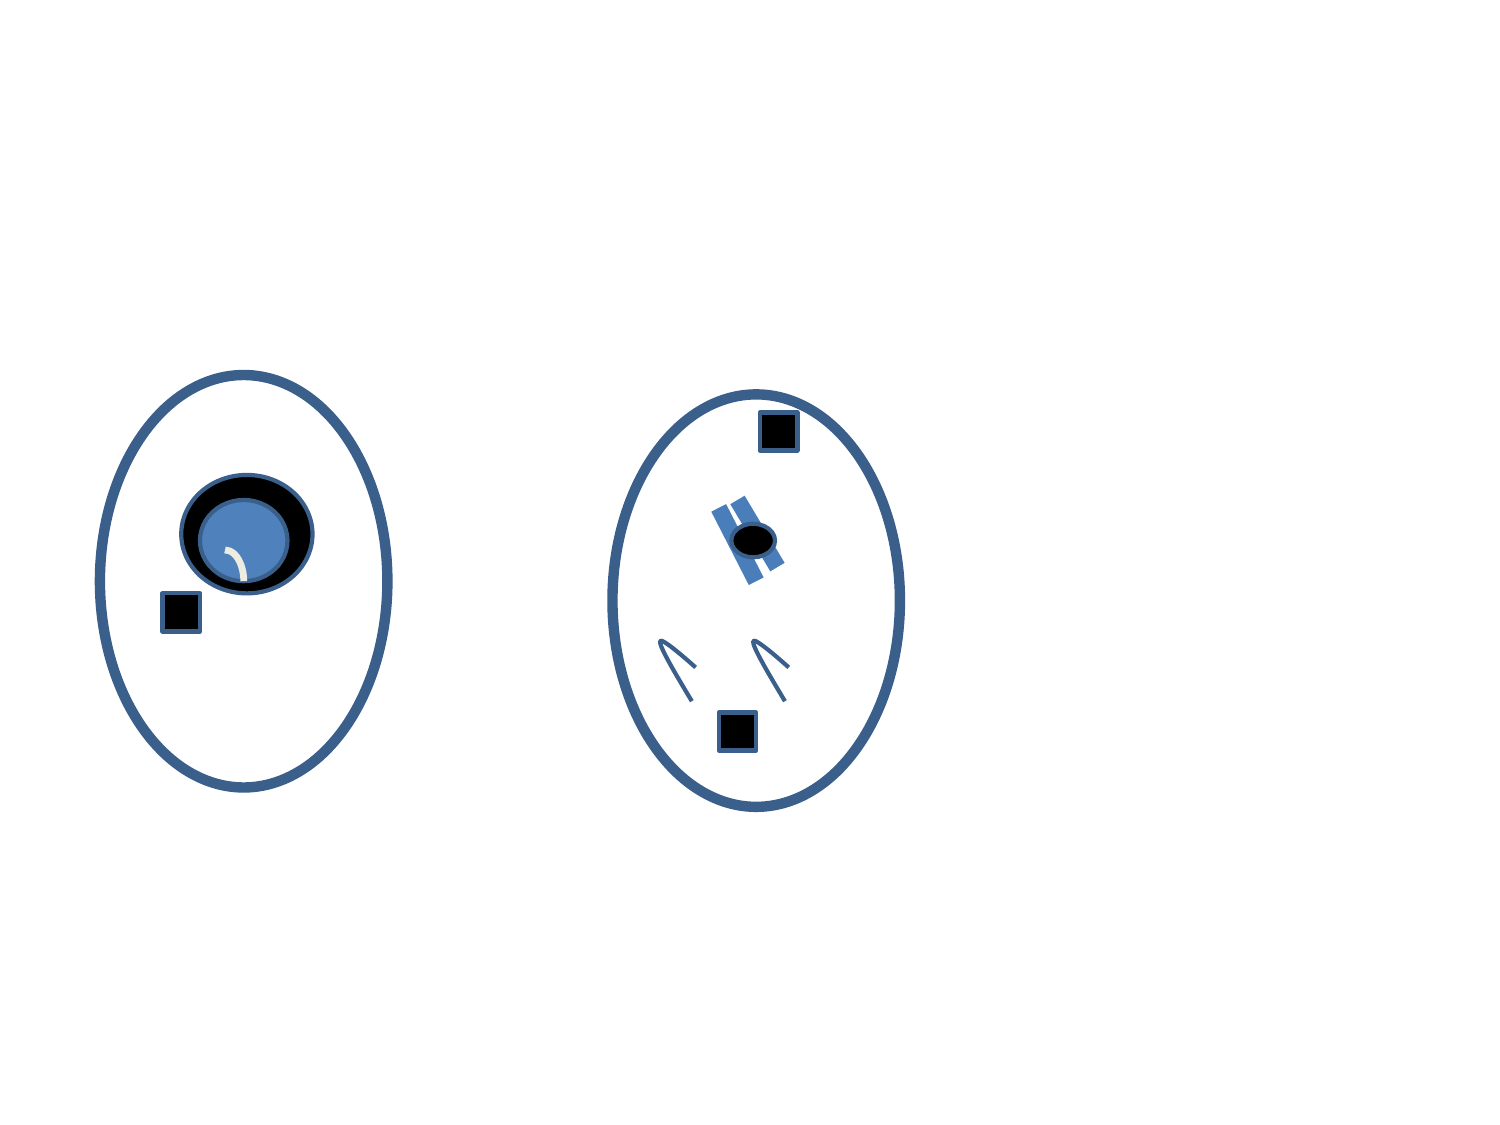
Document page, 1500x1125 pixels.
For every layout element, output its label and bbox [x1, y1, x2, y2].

text_box [751, 638, 791, 703]
text_box [717, 710, 758, 753]
text_box [718, 507, 757, 582]
text_box [160, 591, 202, 634]
text_box [197, 497, 290, 584]
text_box [224, 549, 245, 582]
text_box [758, 410, 800, 453]
text_box [610, 392, 903, 809]
text_box [737, 499, 778, 568]
text_box [97, 372, 390, 790]
text_box [657, 638, 698, 703]
